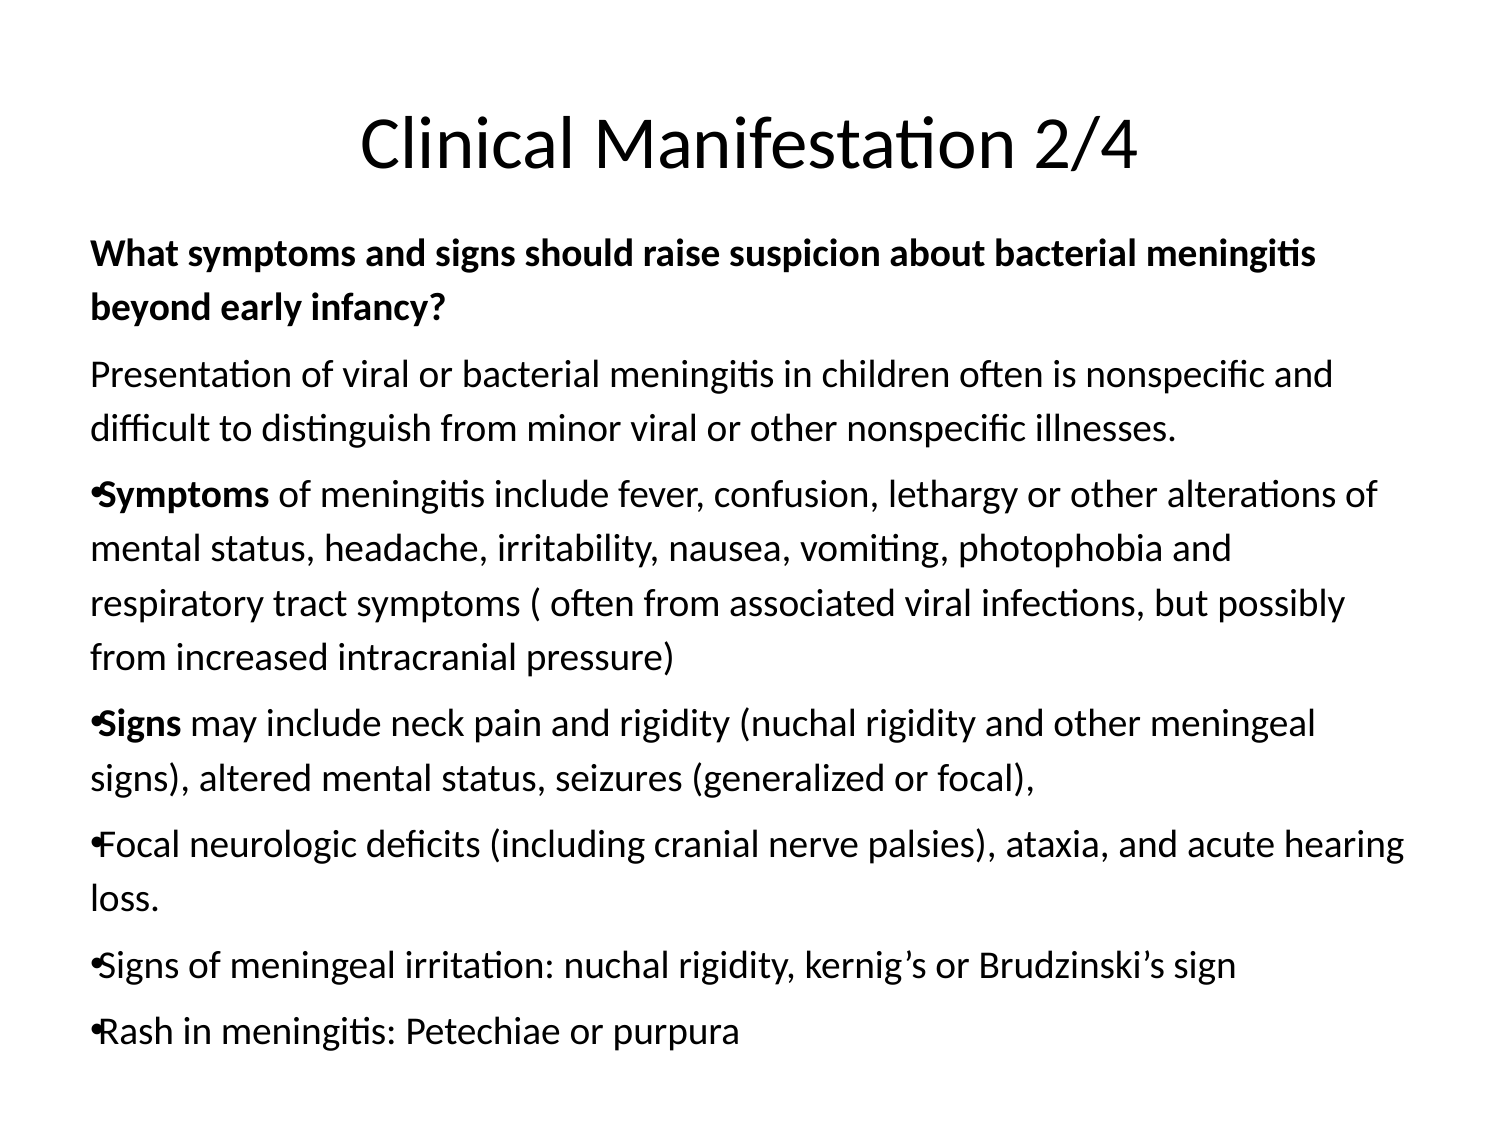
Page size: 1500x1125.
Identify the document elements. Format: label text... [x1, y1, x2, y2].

title Clinical Manifestation 2/4 [75, 45, 1425, 212]
list What symptoms and signs should raise suspicion about bacterial meningitis beyond early infancy? Presentation of viral or bacterial meningitis in children often is nonspecific and difficult to distinguish from minor viral or other nonspecific illnesses. Symptoms of meningitis include fever, confusion, lethargy or other alterations of mental status, headache, irritability, nausea, vomiting, photophobia and respiratory tract symptoms ( often from associated viral infections, but possibly from increased intracranial pressure) Signs may include neck pain and rigidity (nuchal rigidity and other meningeal signs), altered mental status, seizures (generalized or focal), Focal neurologic deficits (including cranial nerve palsies), ataxia, and acute hearing loss. Signs of meningeal irritation: nuchal rigidity, kernig’s or Brudzinski’s sign Rash in meningitis: Petechiae or purpura [75, 212, 1425, 1063]
